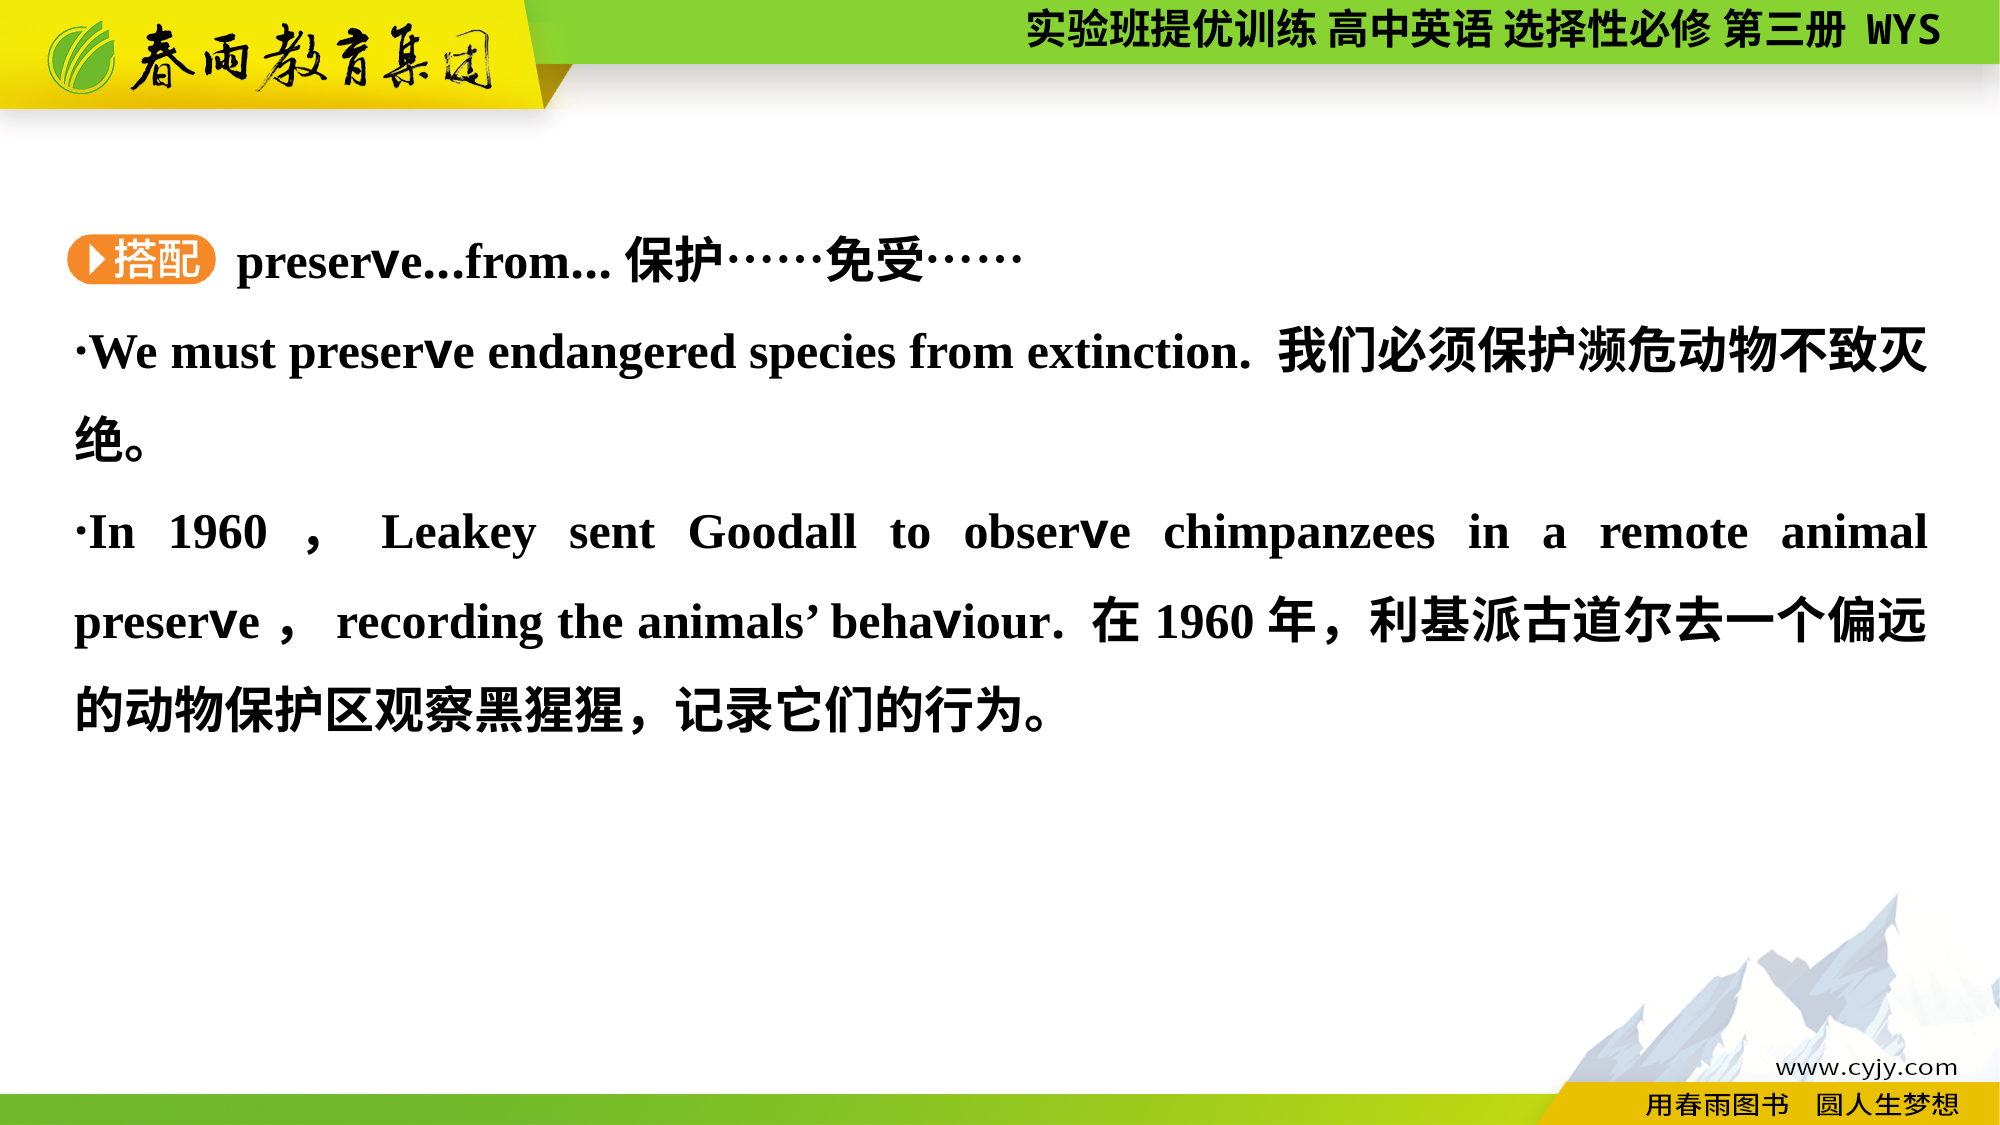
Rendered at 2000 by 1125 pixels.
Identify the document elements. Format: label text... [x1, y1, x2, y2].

picture [0, 0, 2000, 1125]
list preserve...from...保护……免受…… ·We must preserve endangered species from extinction. 我们必须保护濒危动物不致灭绝。 ·In 1960，Leakey sent Goodall to observe chimpanzees in a remote animal preserve，recording the animals’ behaviour. 在1960年，利基派古道尔去一个偏远的动物保护区观察黑猩猩，记录它们的行为。 [59, 191, 1944, 752]
